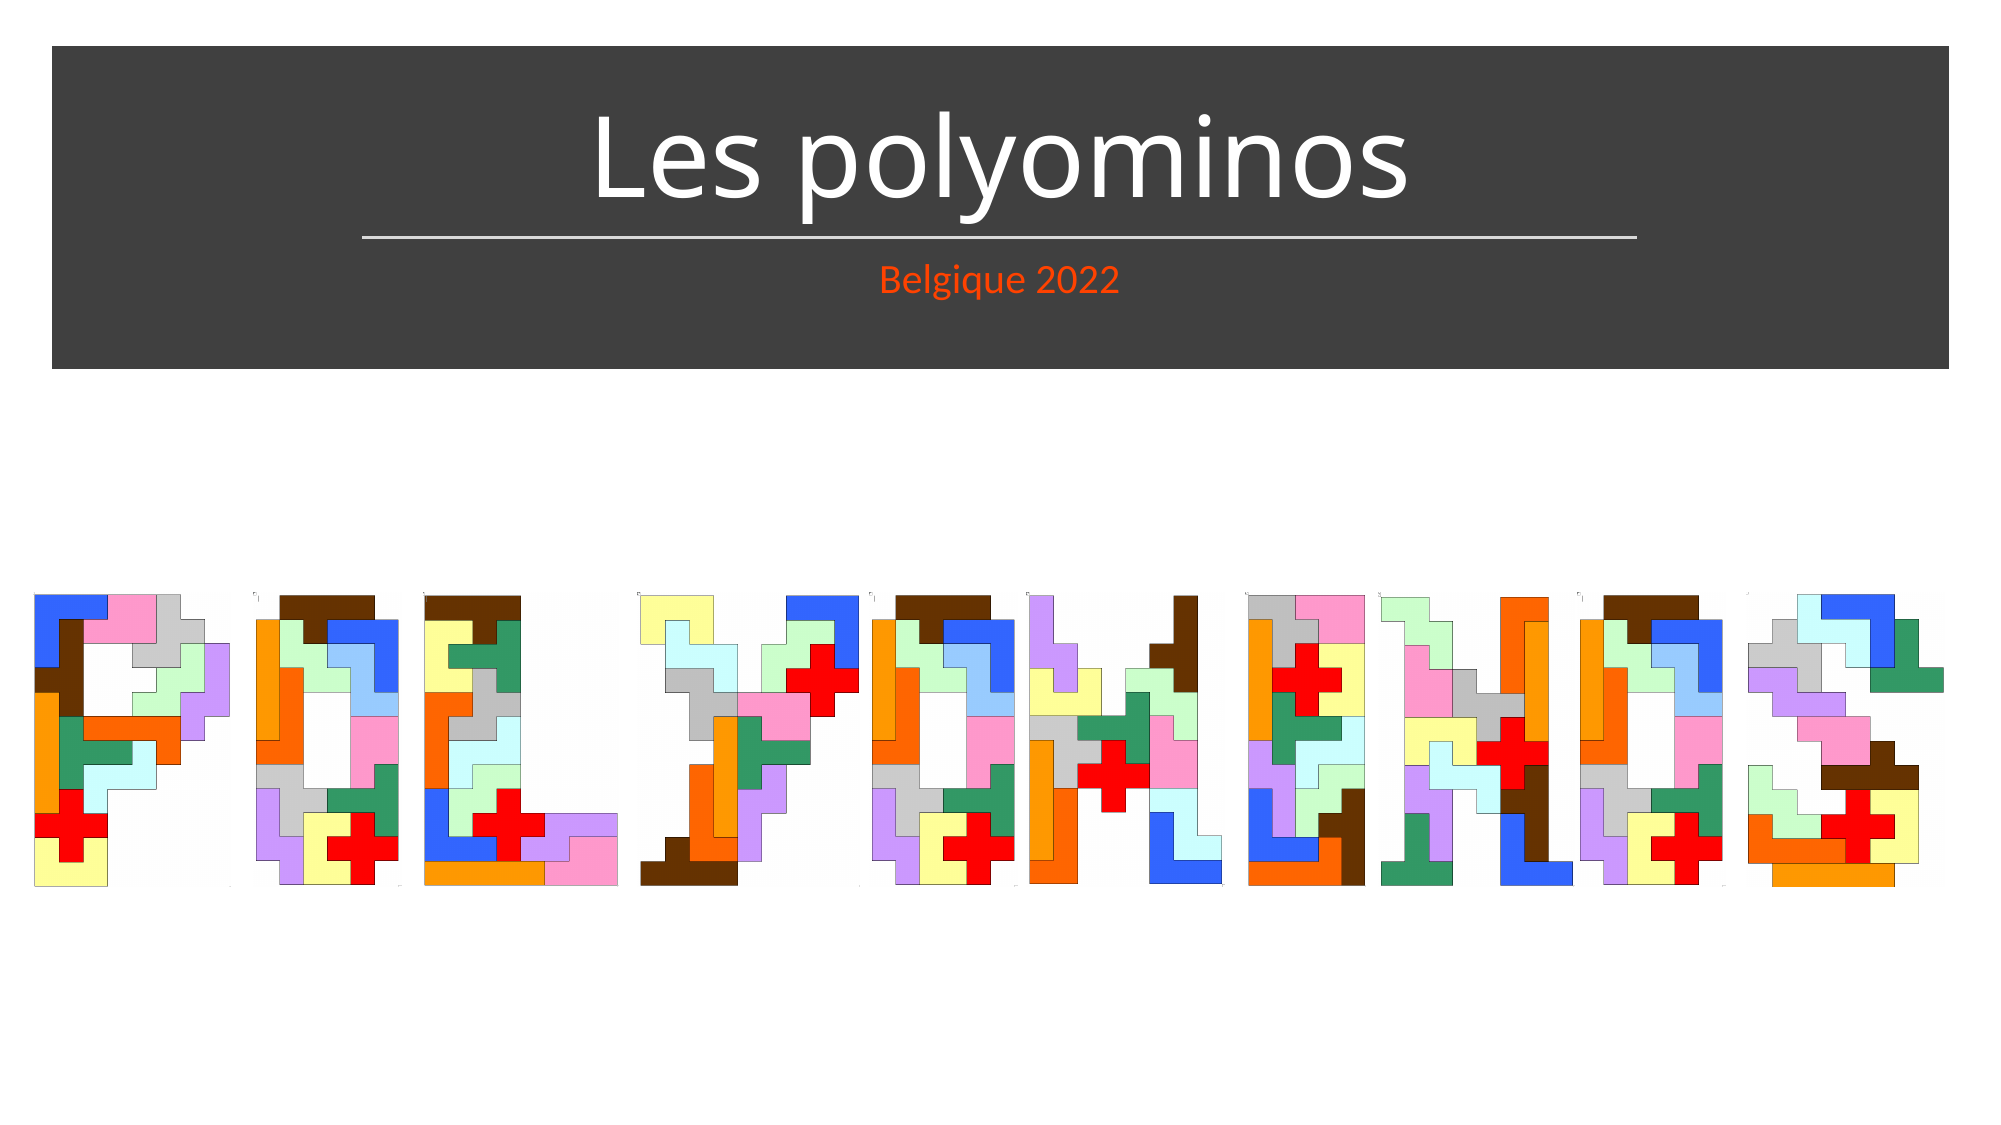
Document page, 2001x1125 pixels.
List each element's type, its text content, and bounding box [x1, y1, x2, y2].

title Les polyominos [86, 76, 1914, 230]
picture [33, 592, 231, 887]
text_box [61, 55, 1939, 360]
picture [1746, 592, 1945, 887]
picture [1378, 592, 1575, 887]
picture [423, 592, 619, 887]
picture [1026, 592, 1225, 887]
picture [253, 592, 402, 887]
picture [1577, 592, 1726, 887]
picture [1245, 592, 1366, 887]
subtitle Belgique 2022 [249, 250, 1750, 320]
picture [869, 592, 1018, 887]
picture [637, 592, 860, 887]
